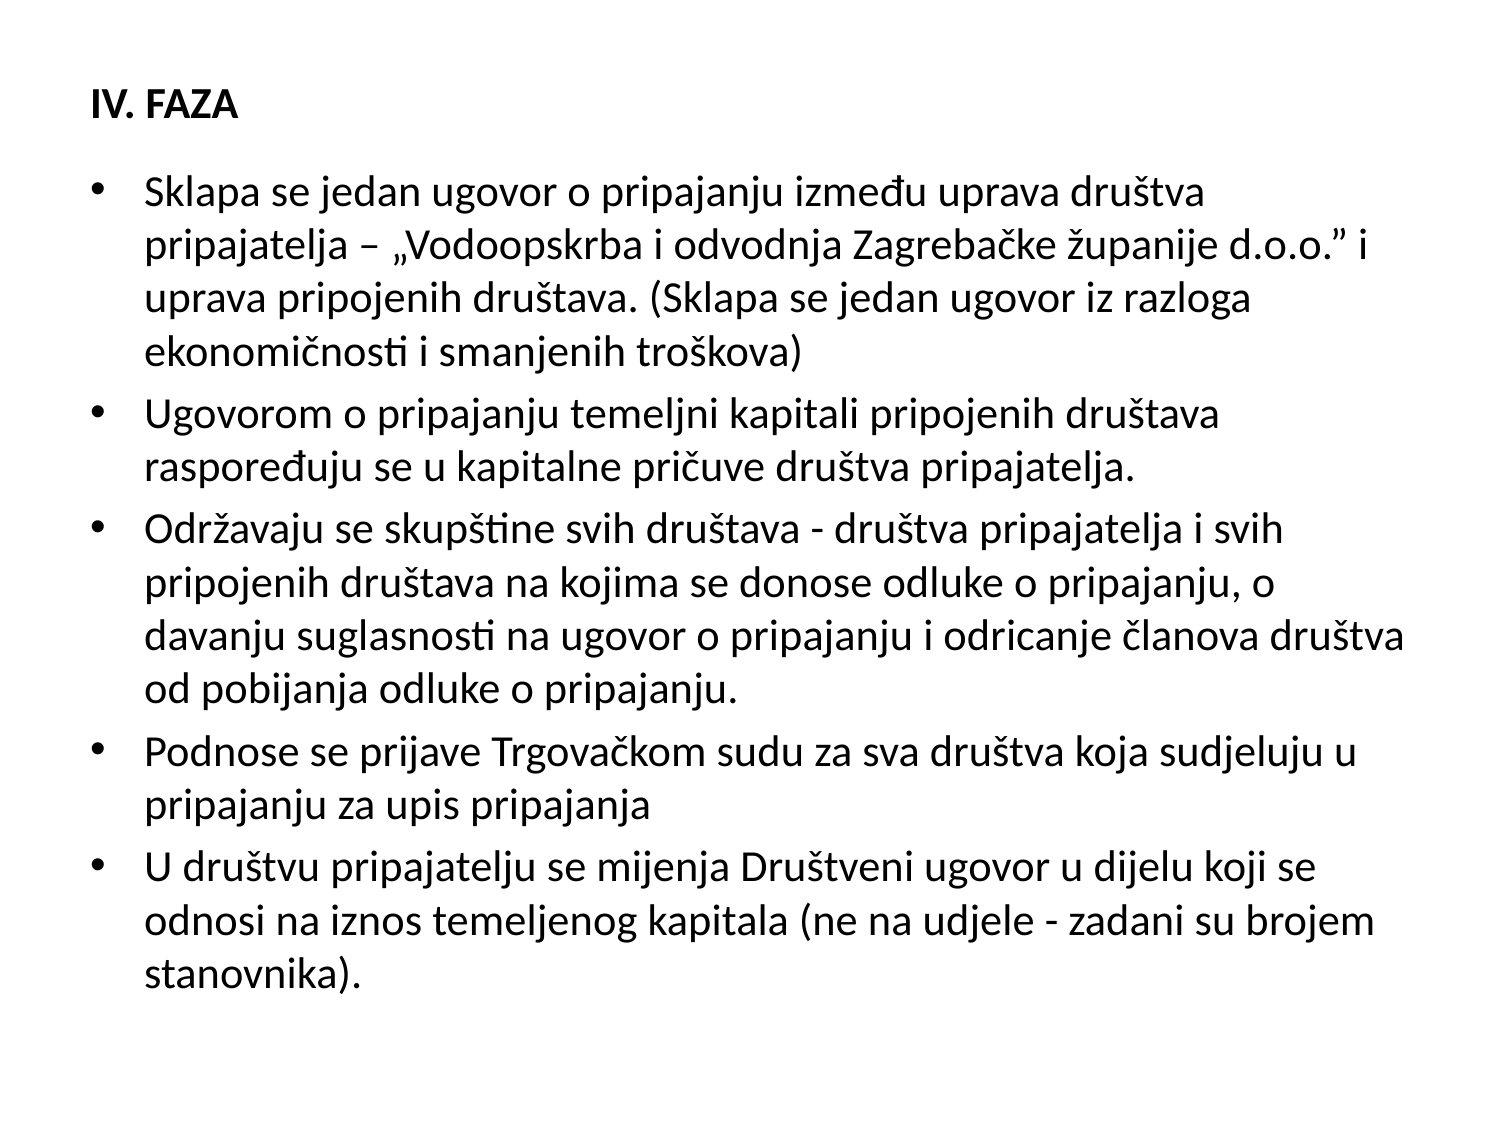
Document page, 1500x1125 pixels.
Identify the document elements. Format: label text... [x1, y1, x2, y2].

list IV. FAZA Sklapa se jedan ugovor o pripajanju između uprava društva pripajatelja – „Vodoopskrba i odvodnja Zagrebačke županije d.o.o.” i uprava pripojenih društava. (Sklapa se jedan ugovor iz razloga ekonomičnosti i smanjenih troškova) Ugovorom o pripajanju temeljni kapitali pripojenih društava raspoređuju se u kapitalne pričuve društva pripajatelja. Održavaju se skupštine svih društava - društva pripajatelja i svih pripojenih društava na kojima se donose odluke o pripajanju, o davanju suglasnosti na ugovor o pripajanju i odricanje članova društva od pobijanja odluke o pripajanju. Podnose se prijave Trgovačkom sudu za sva društva koja sudjeluju u pripajanju za upis pripajanja U društvu pripajatelju se mijenja Društveni ugovor u dijelu koji se odnosi na iznos temeljenog kapitala (ne na udjele - zadani su brojem stanovnika). [75, 66, 1425, 1005]
